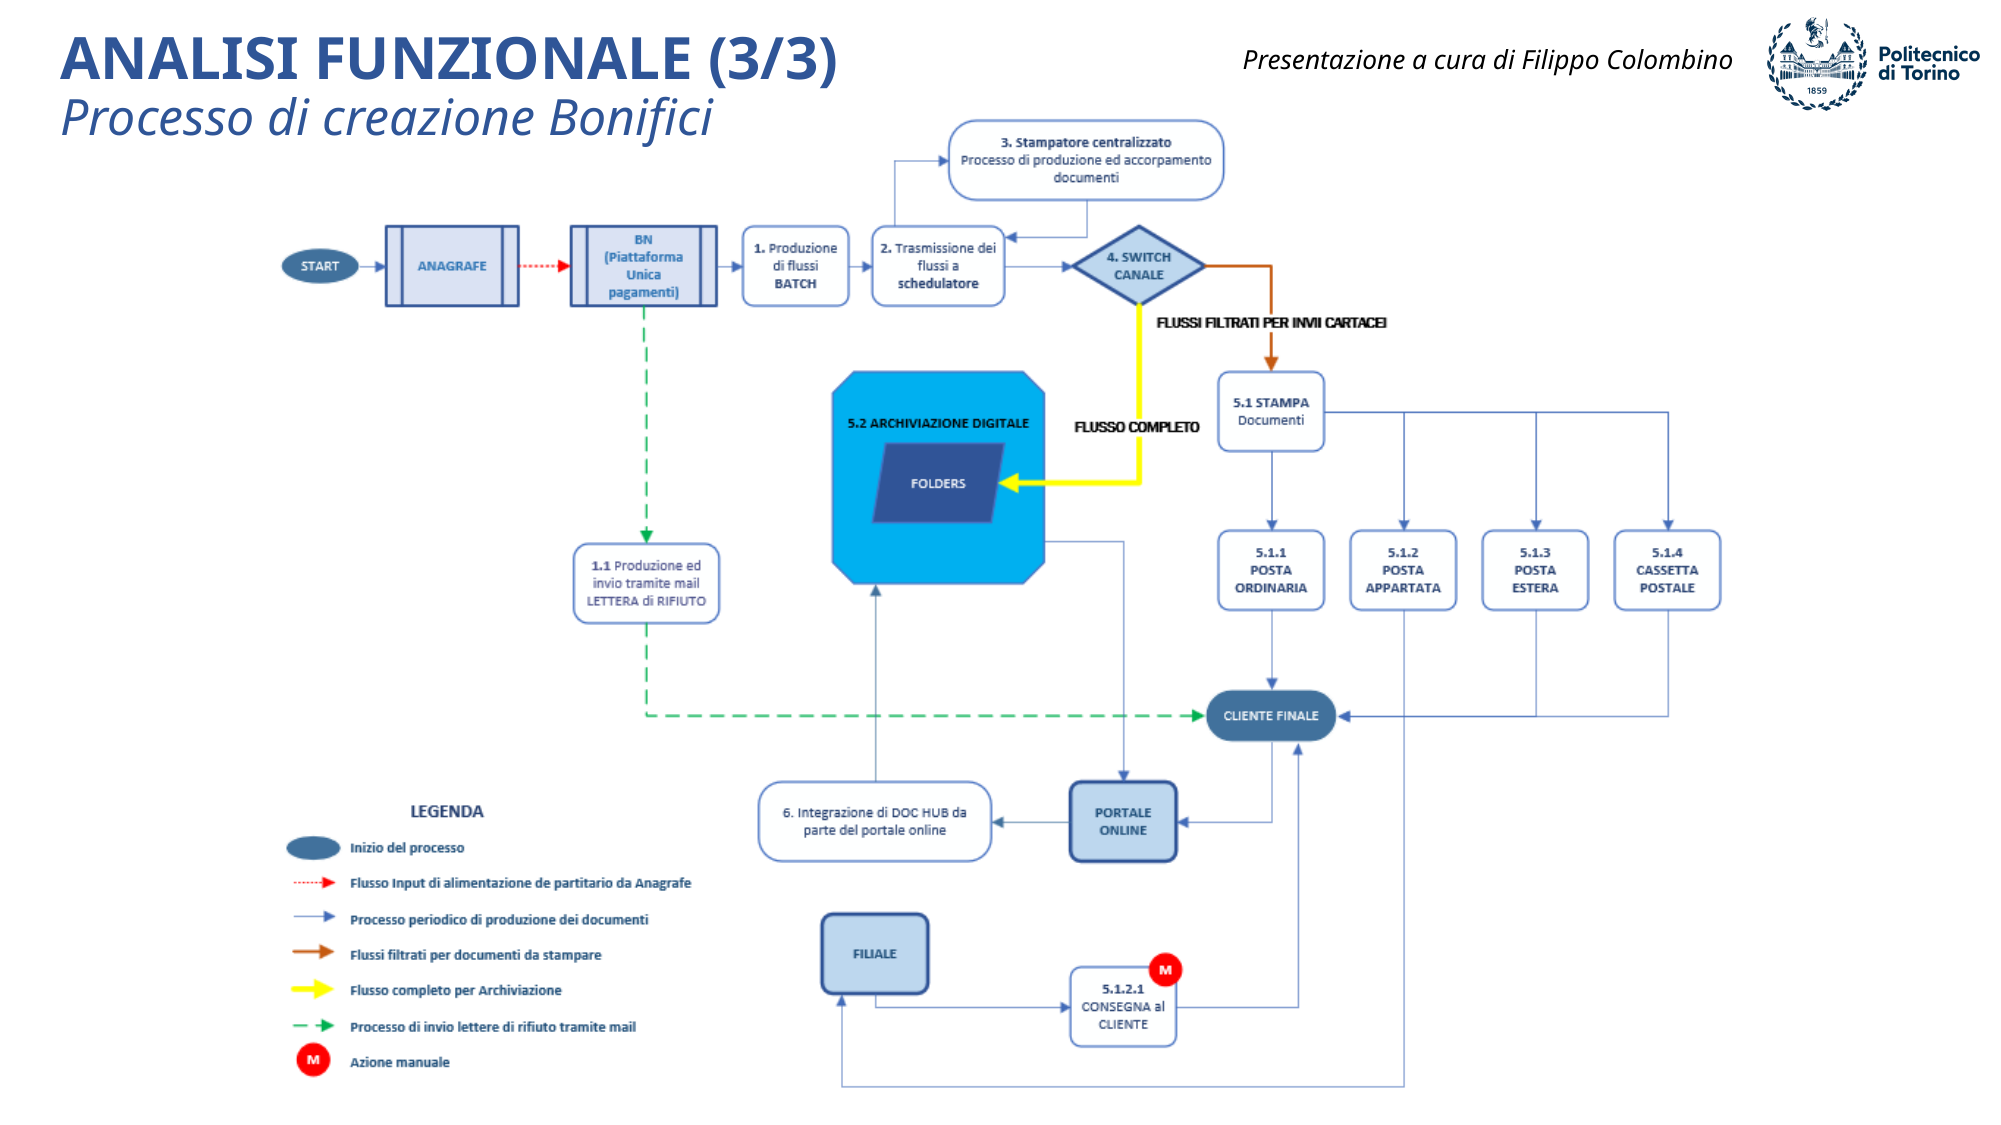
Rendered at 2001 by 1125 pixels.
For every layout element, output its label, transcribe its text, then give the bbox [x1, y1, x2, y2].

picture [275, 112, 1725, 1104]
picture [1767, 17, 1980, 111]
text_box ANALISI FUNZIONALE (3/3) Processo di creazione Bonifici [45, 21, 1973, 84]
